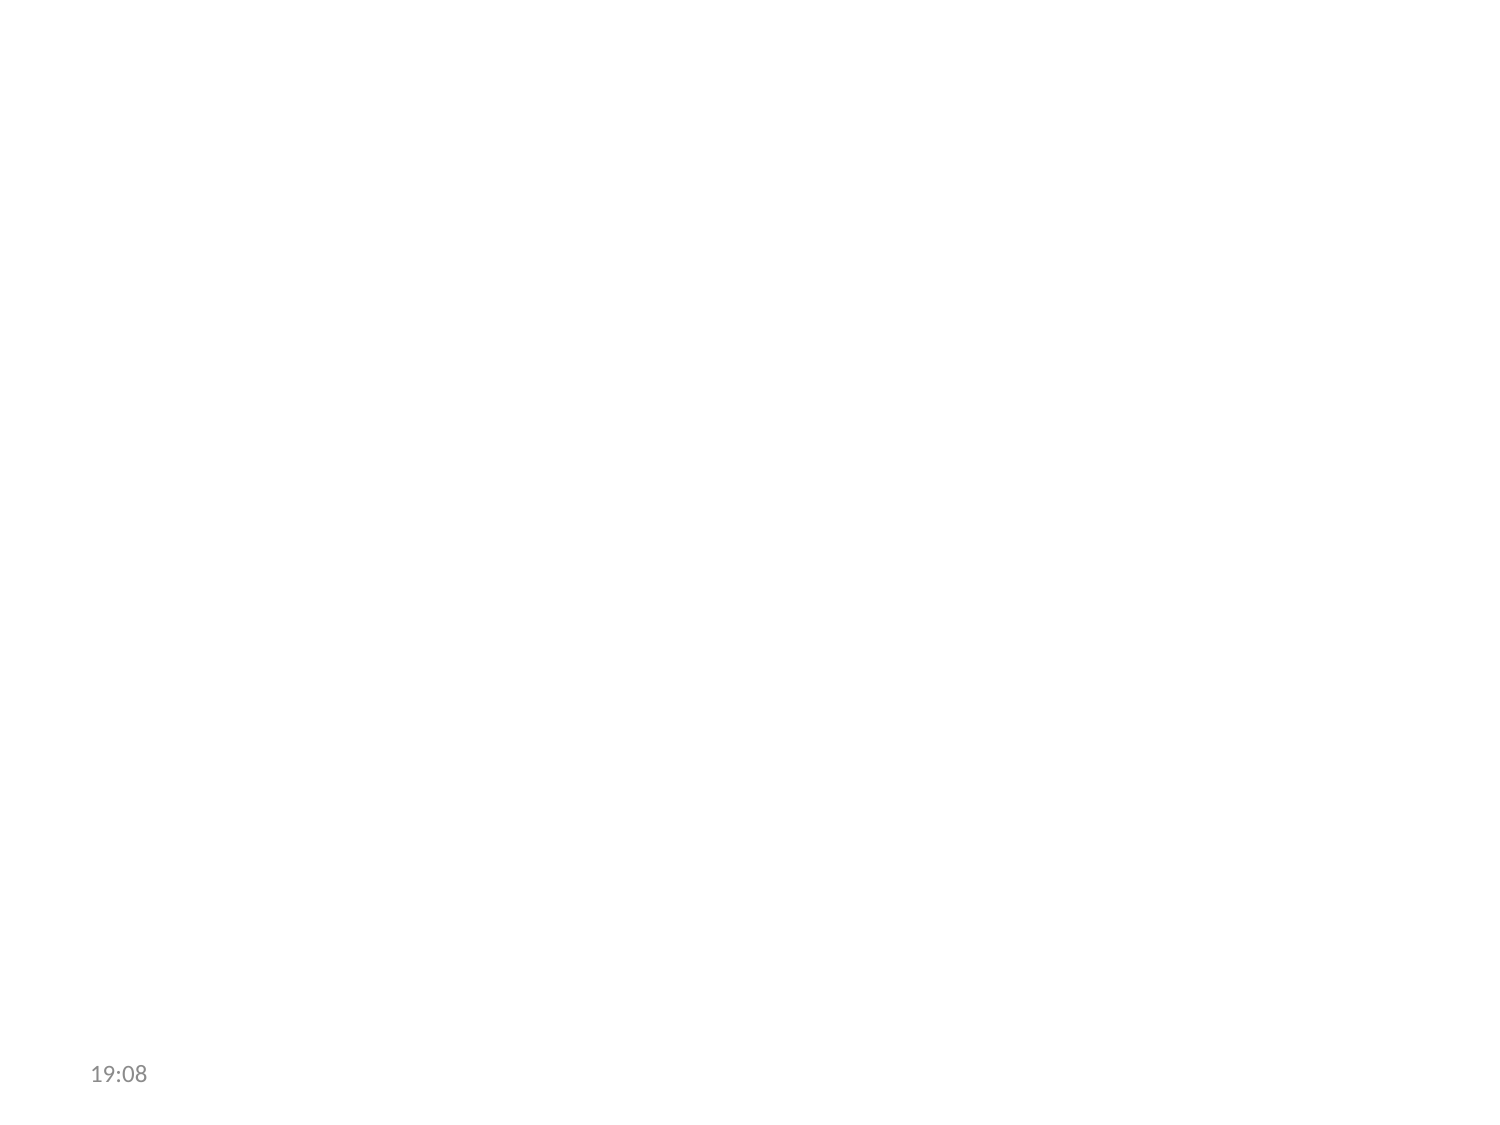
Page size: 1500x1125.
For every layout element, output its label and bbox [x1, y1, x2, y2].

slide_number [75, 1042, 425, 1103]
